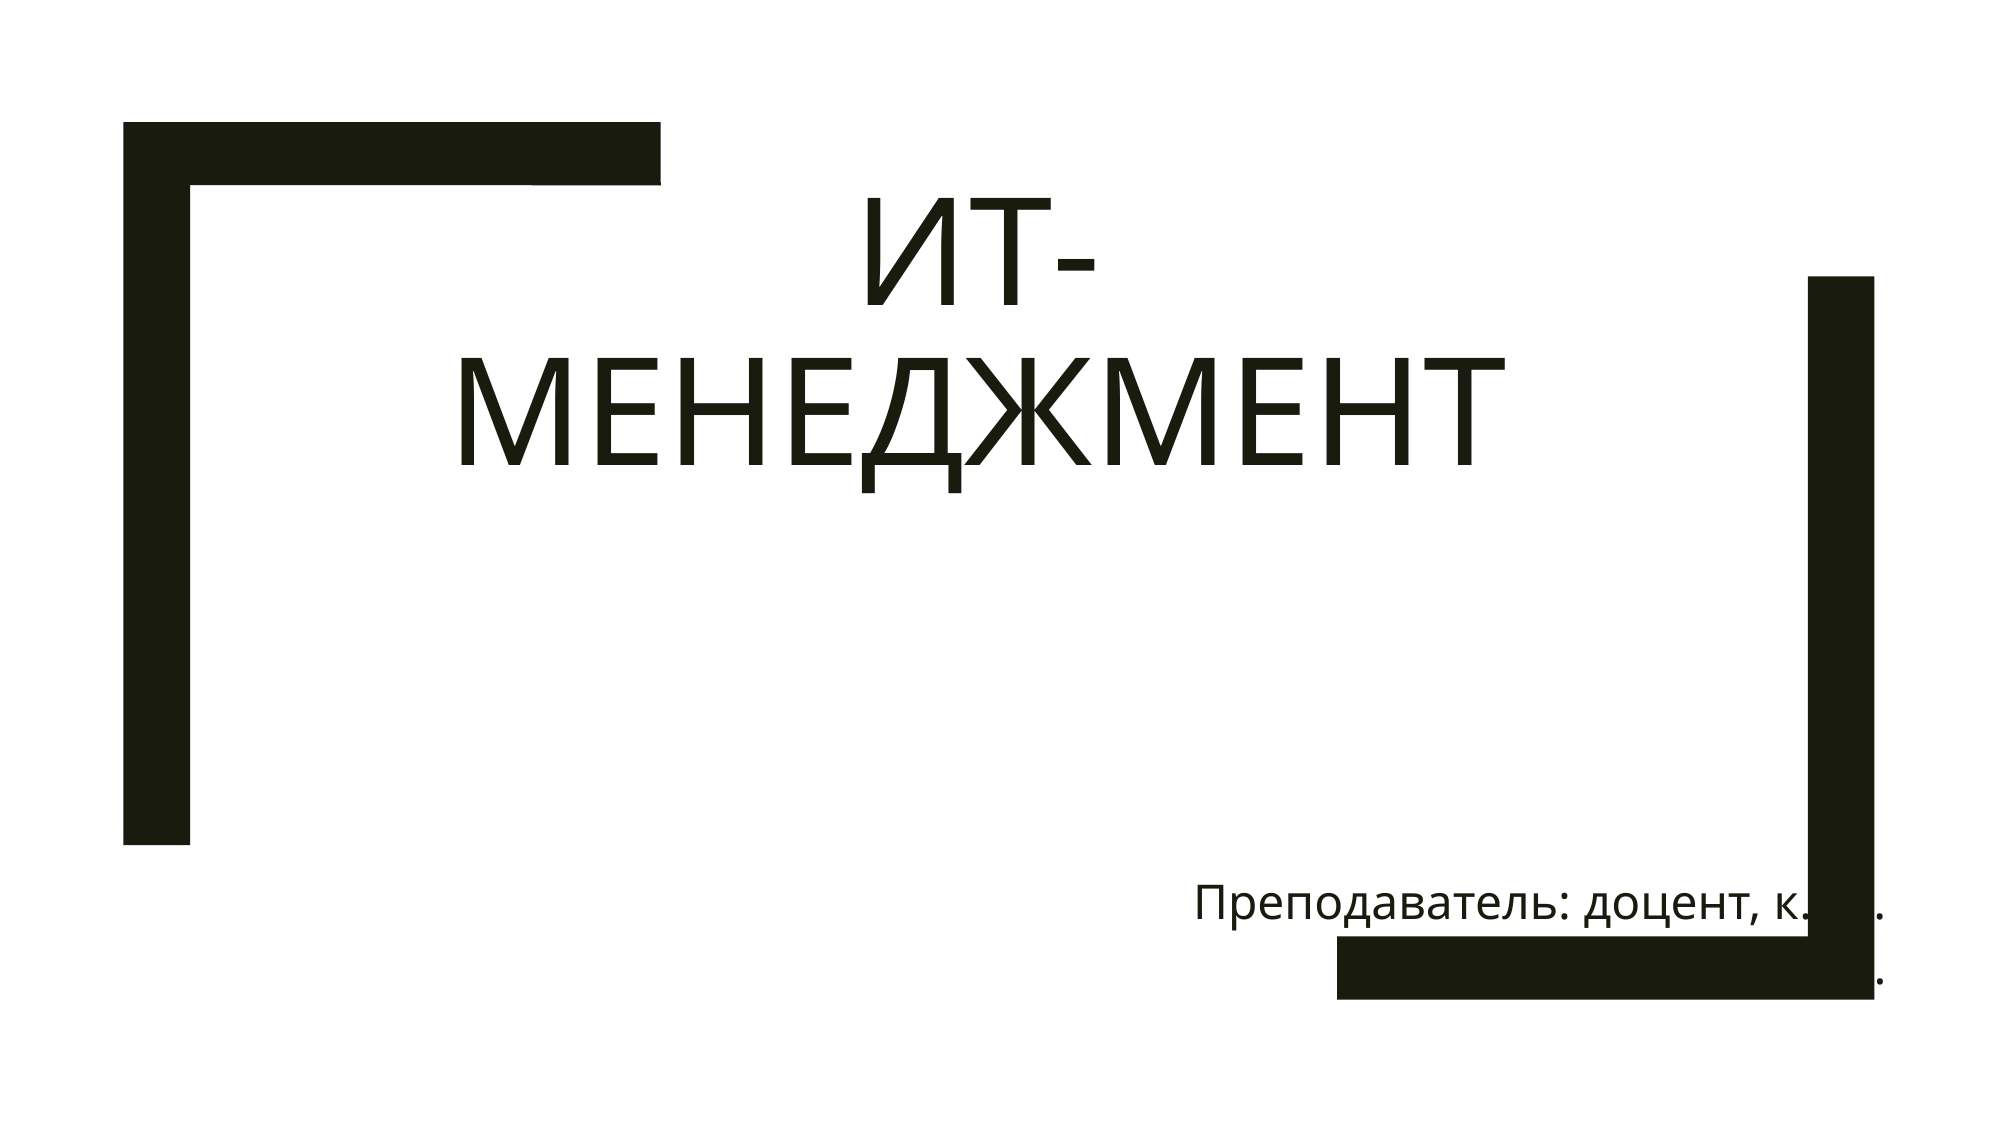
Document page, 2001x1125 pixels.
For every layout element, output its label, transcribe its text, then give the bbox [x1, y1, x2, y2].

subtitle Преподаватель: доцент, к.т.н. Шаповалова Е.В. [627, 857, 1902, 1038]
title ИТ-Менеджмент [340, 235, 1615, 506]
